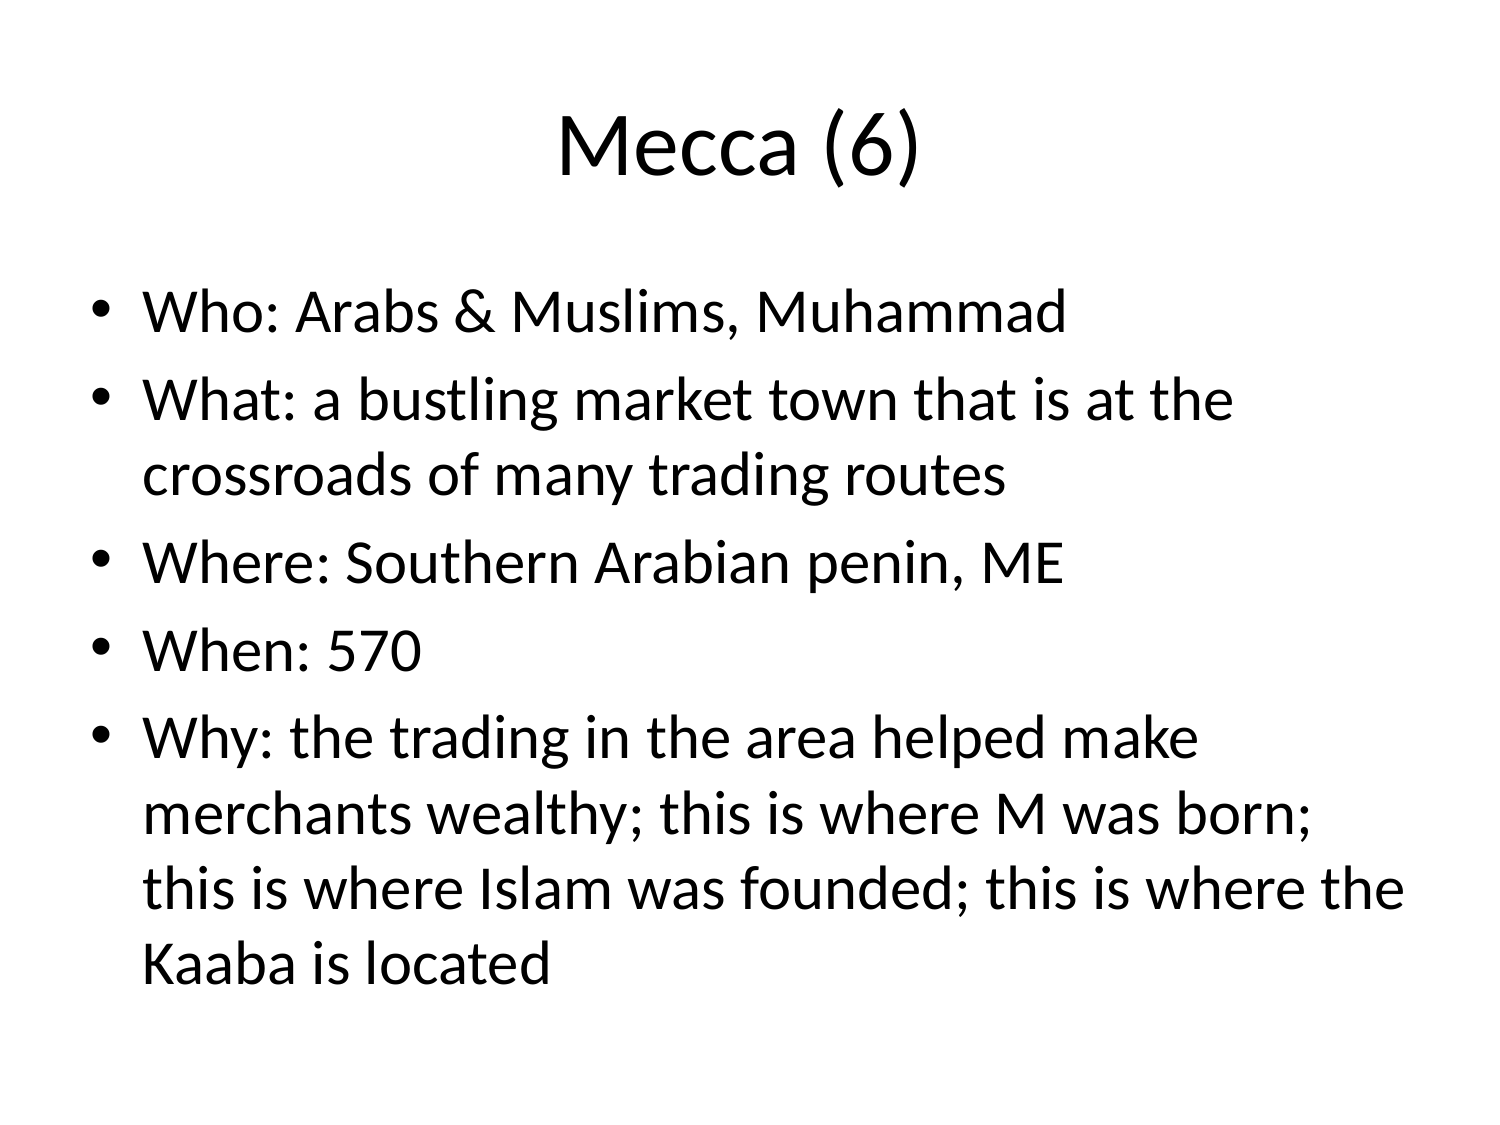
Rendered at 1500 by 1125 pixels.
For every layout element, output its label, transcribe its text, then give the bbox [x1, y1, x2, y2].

title Mecca (6) [75, 45, 1425, 233]
list Who: Arabs & Muslims, Muhammad What: a bustling market town that is at the crossroads of many trading routes Where: Southern Arabian penin, ME When: 570 Why: the trading in the area helped make merchants wealthy; this is where M was born; this is where Islam was founded; this is where the Kaaba is located [75, 262, 1425, 1005]
